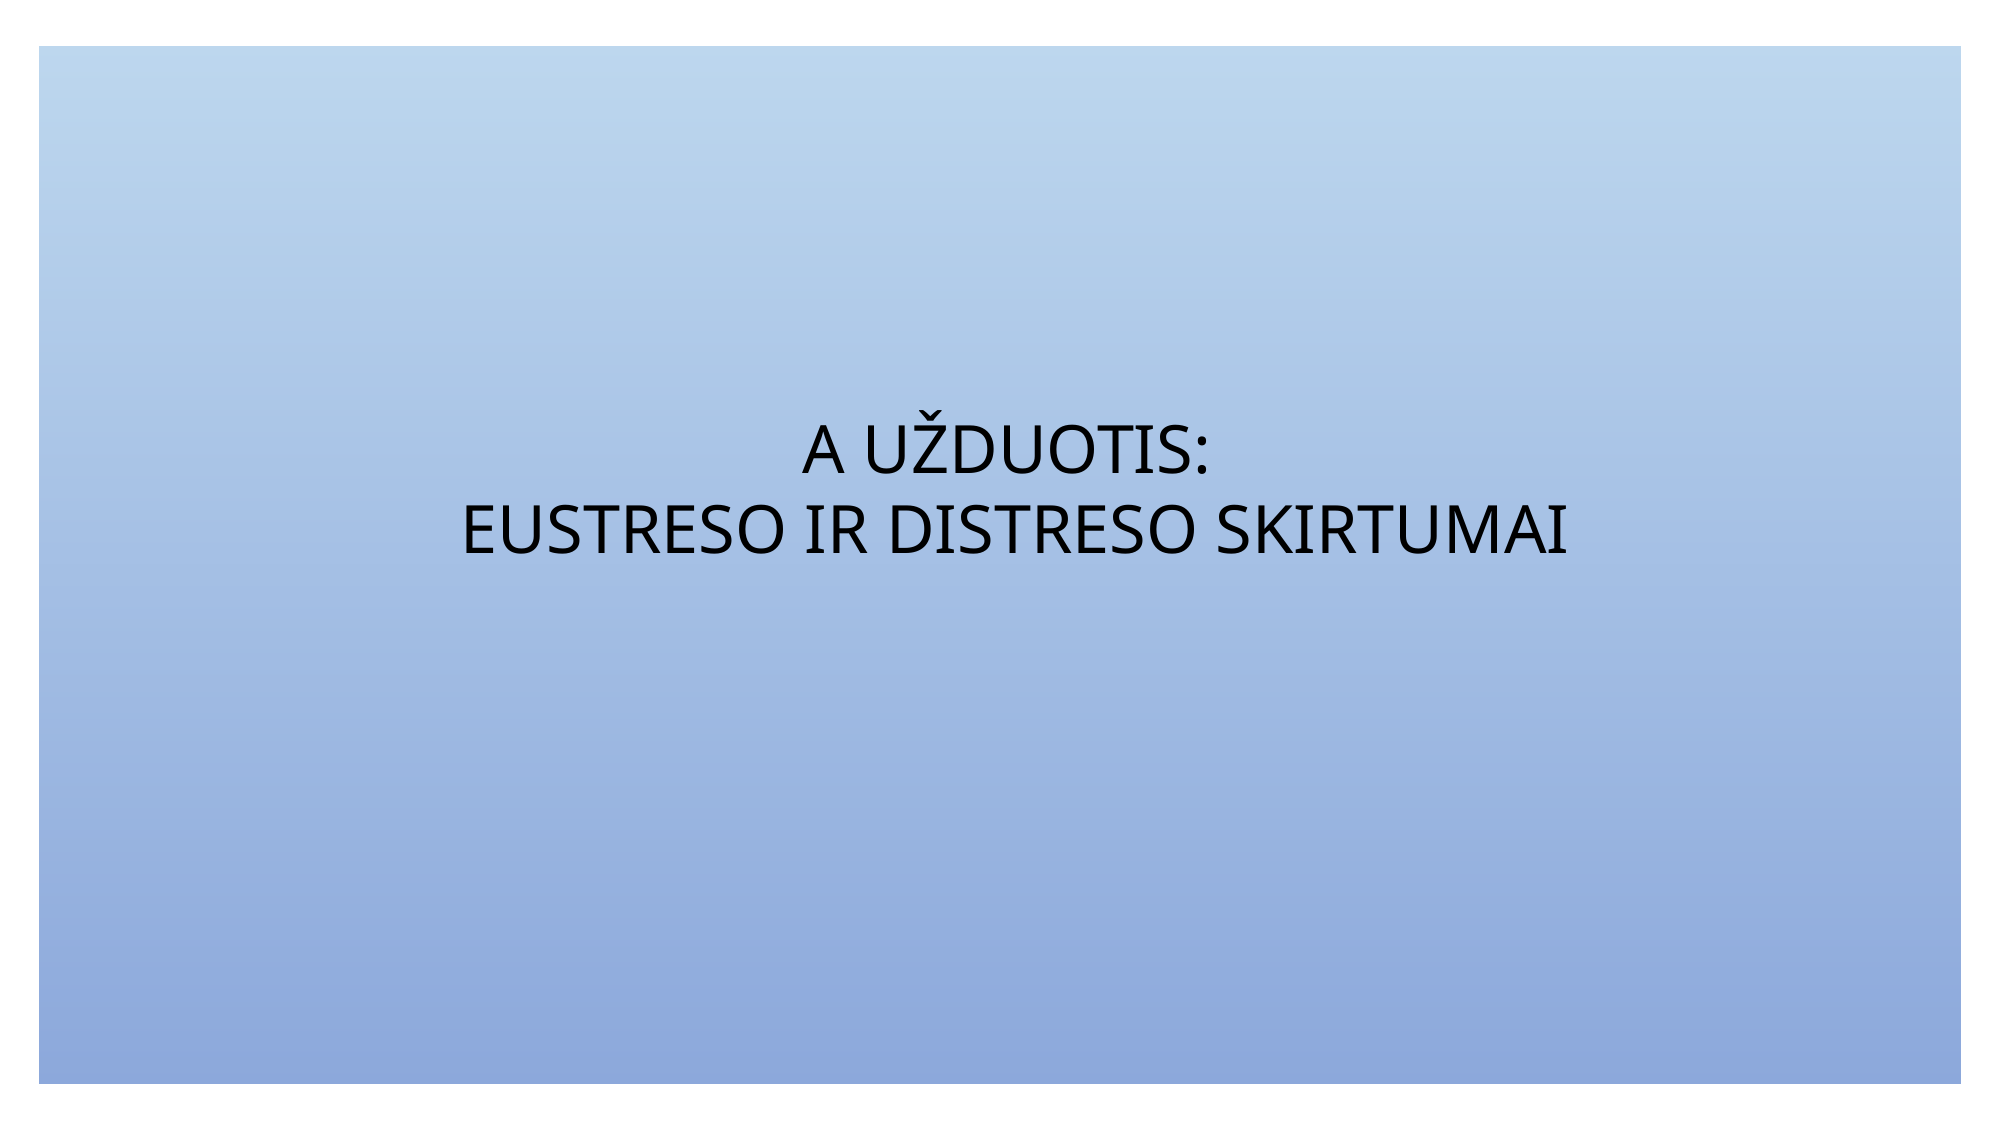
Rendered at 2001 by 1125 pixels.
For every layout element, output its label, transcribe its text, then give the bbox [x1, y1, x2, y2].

text_box A užduotis: Eustreso ir distreso skirtumai [453, 399, 1579, 574]
text_box [18, 10, 1982, 1115]
